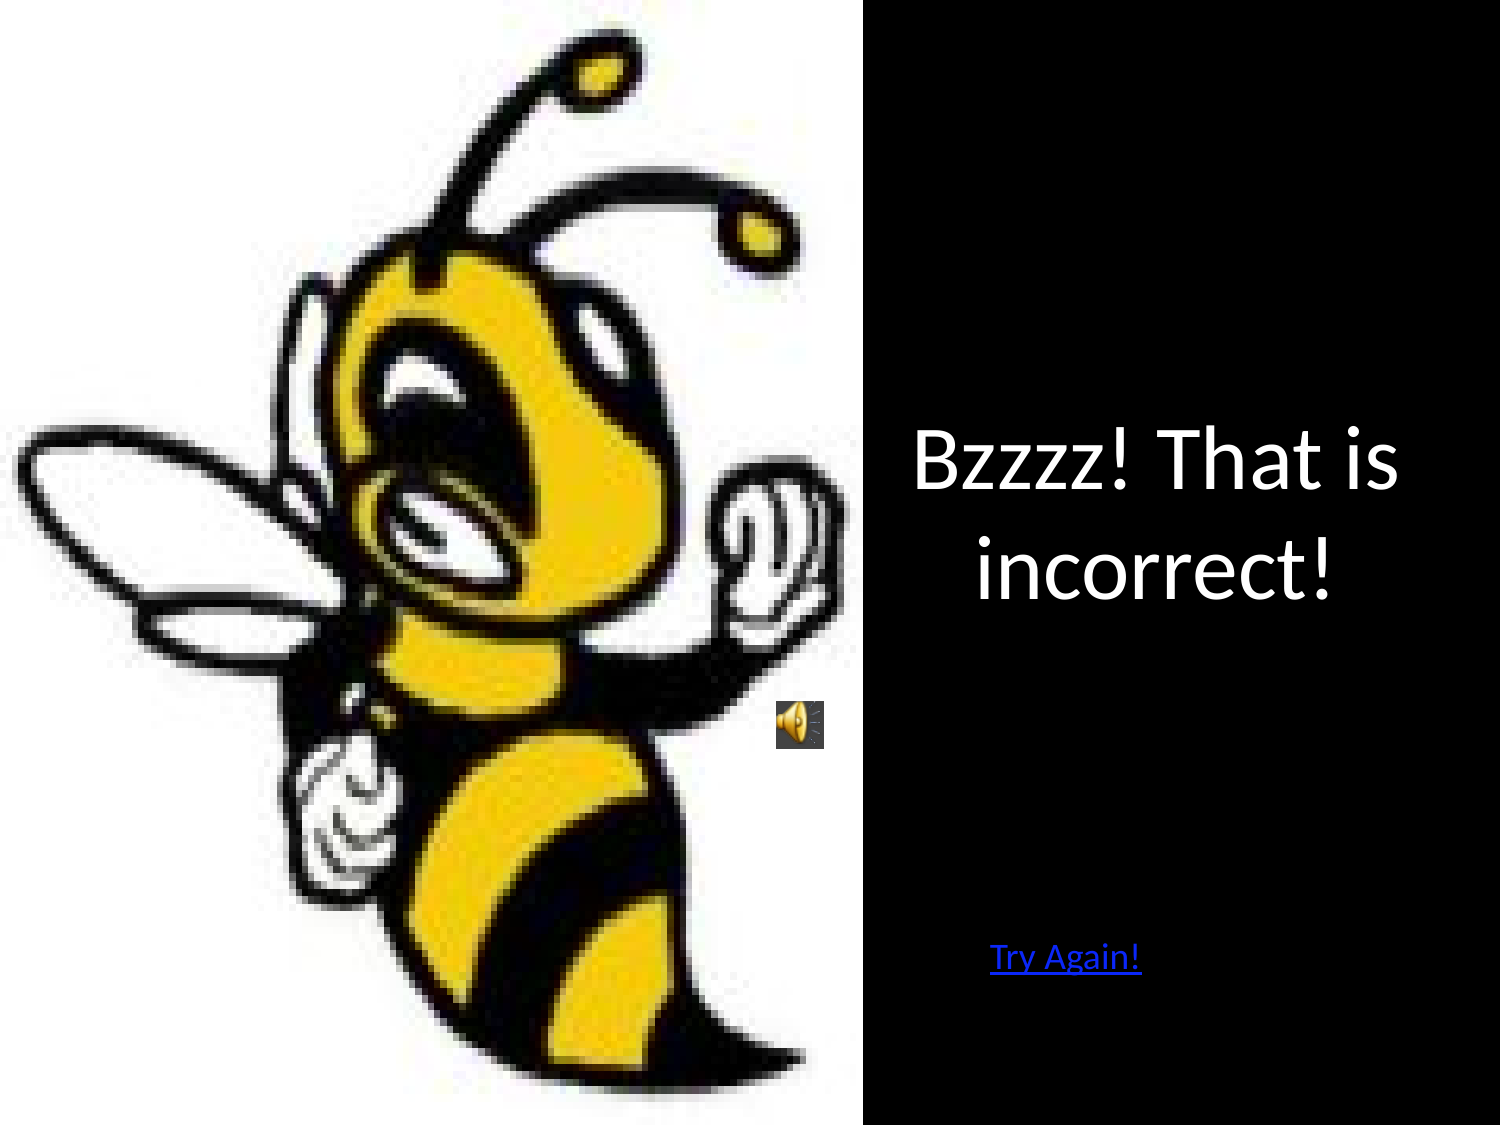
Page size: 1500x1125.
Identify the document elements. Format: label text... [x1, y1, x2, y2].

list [0, 0, 863, 1125]
text_box Try Again! [975, 924, 1243, 985]
picture [774, 699, 826, 751]
title Bzzzz! That is incorrect! [863, 0, 1500, 1125]
